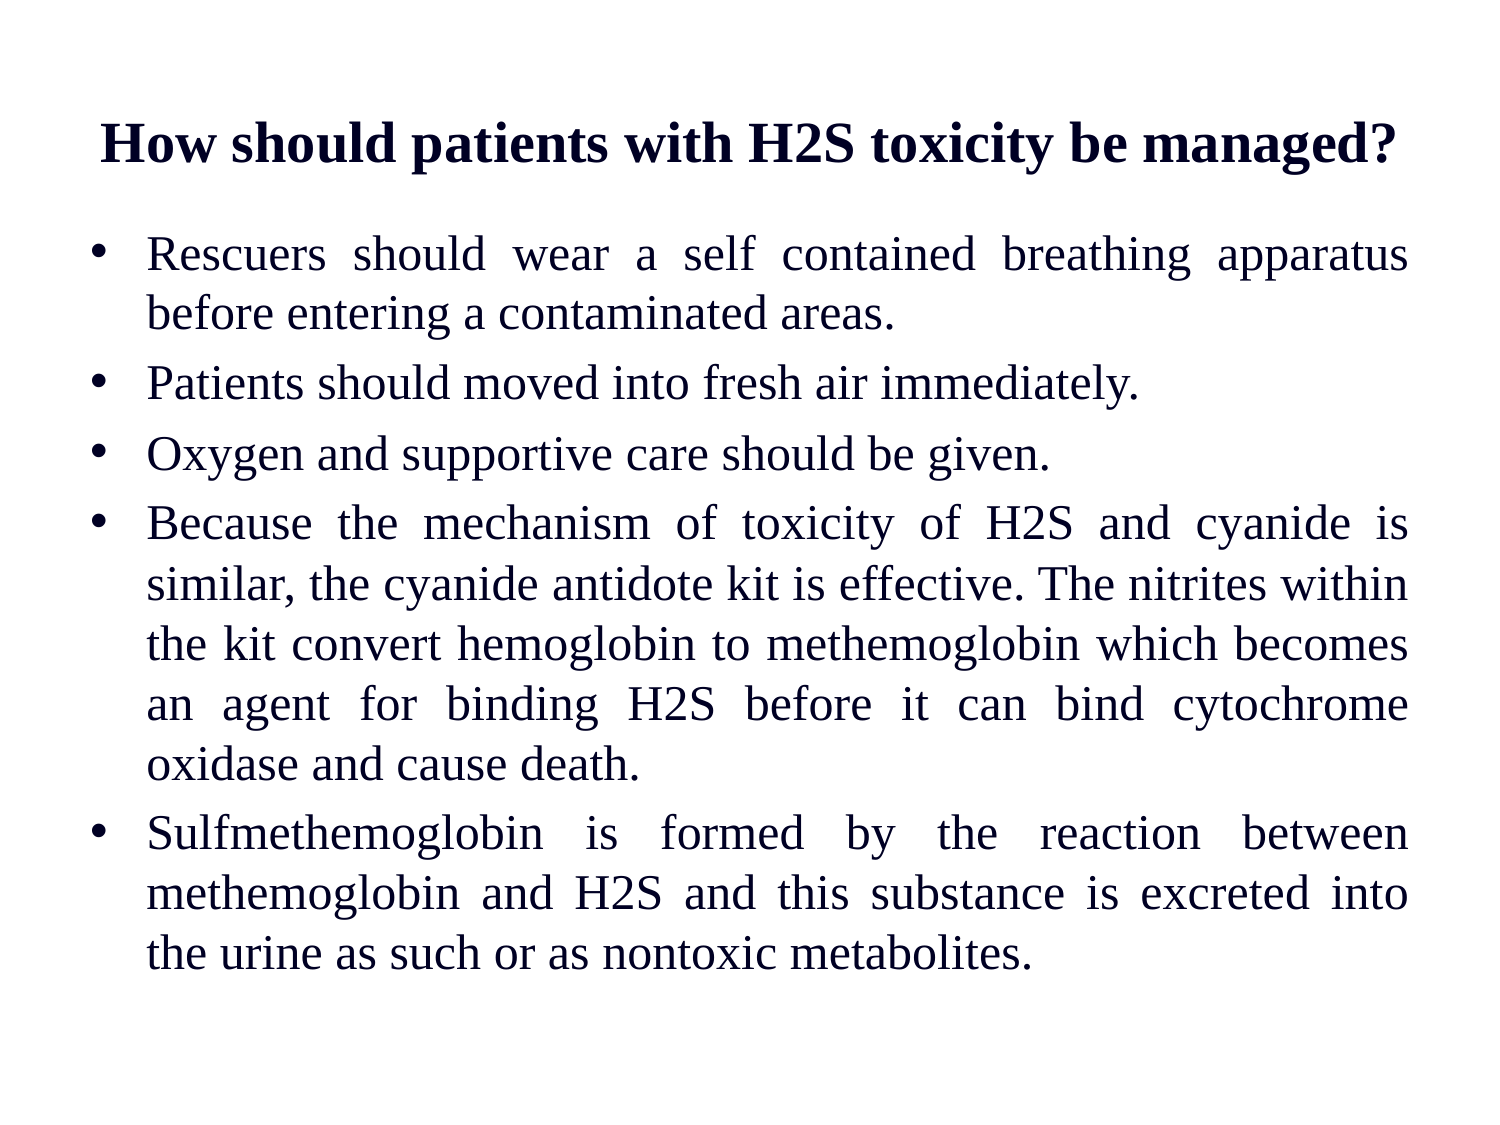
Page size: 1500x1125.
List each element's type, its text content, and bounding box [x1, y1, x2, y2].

title How should patients with H2S toxicity be managed? [75, 45, 1425, 212]
list Rescuers should wear a self contained breathing apparatus before entering a contaminated areas. Patients should moved into fresh air immediately. Oxygen and supportive care should be given. Because the mechanism of toxicity of H2S and cyanide is similar, the cyanide antidote kit is effective. The nitrites within the kit convert hemoglobin to methemoglobin which becomes an agent for binding H2S before it can bind cytochrome oxidase and cause death. Sulfmethemoglobin is formed by the reaction between methemoglobin and H2S and this substance is excreted into the urine as such or as nontoxic metabolites. [75, 212, 1425, 988]
